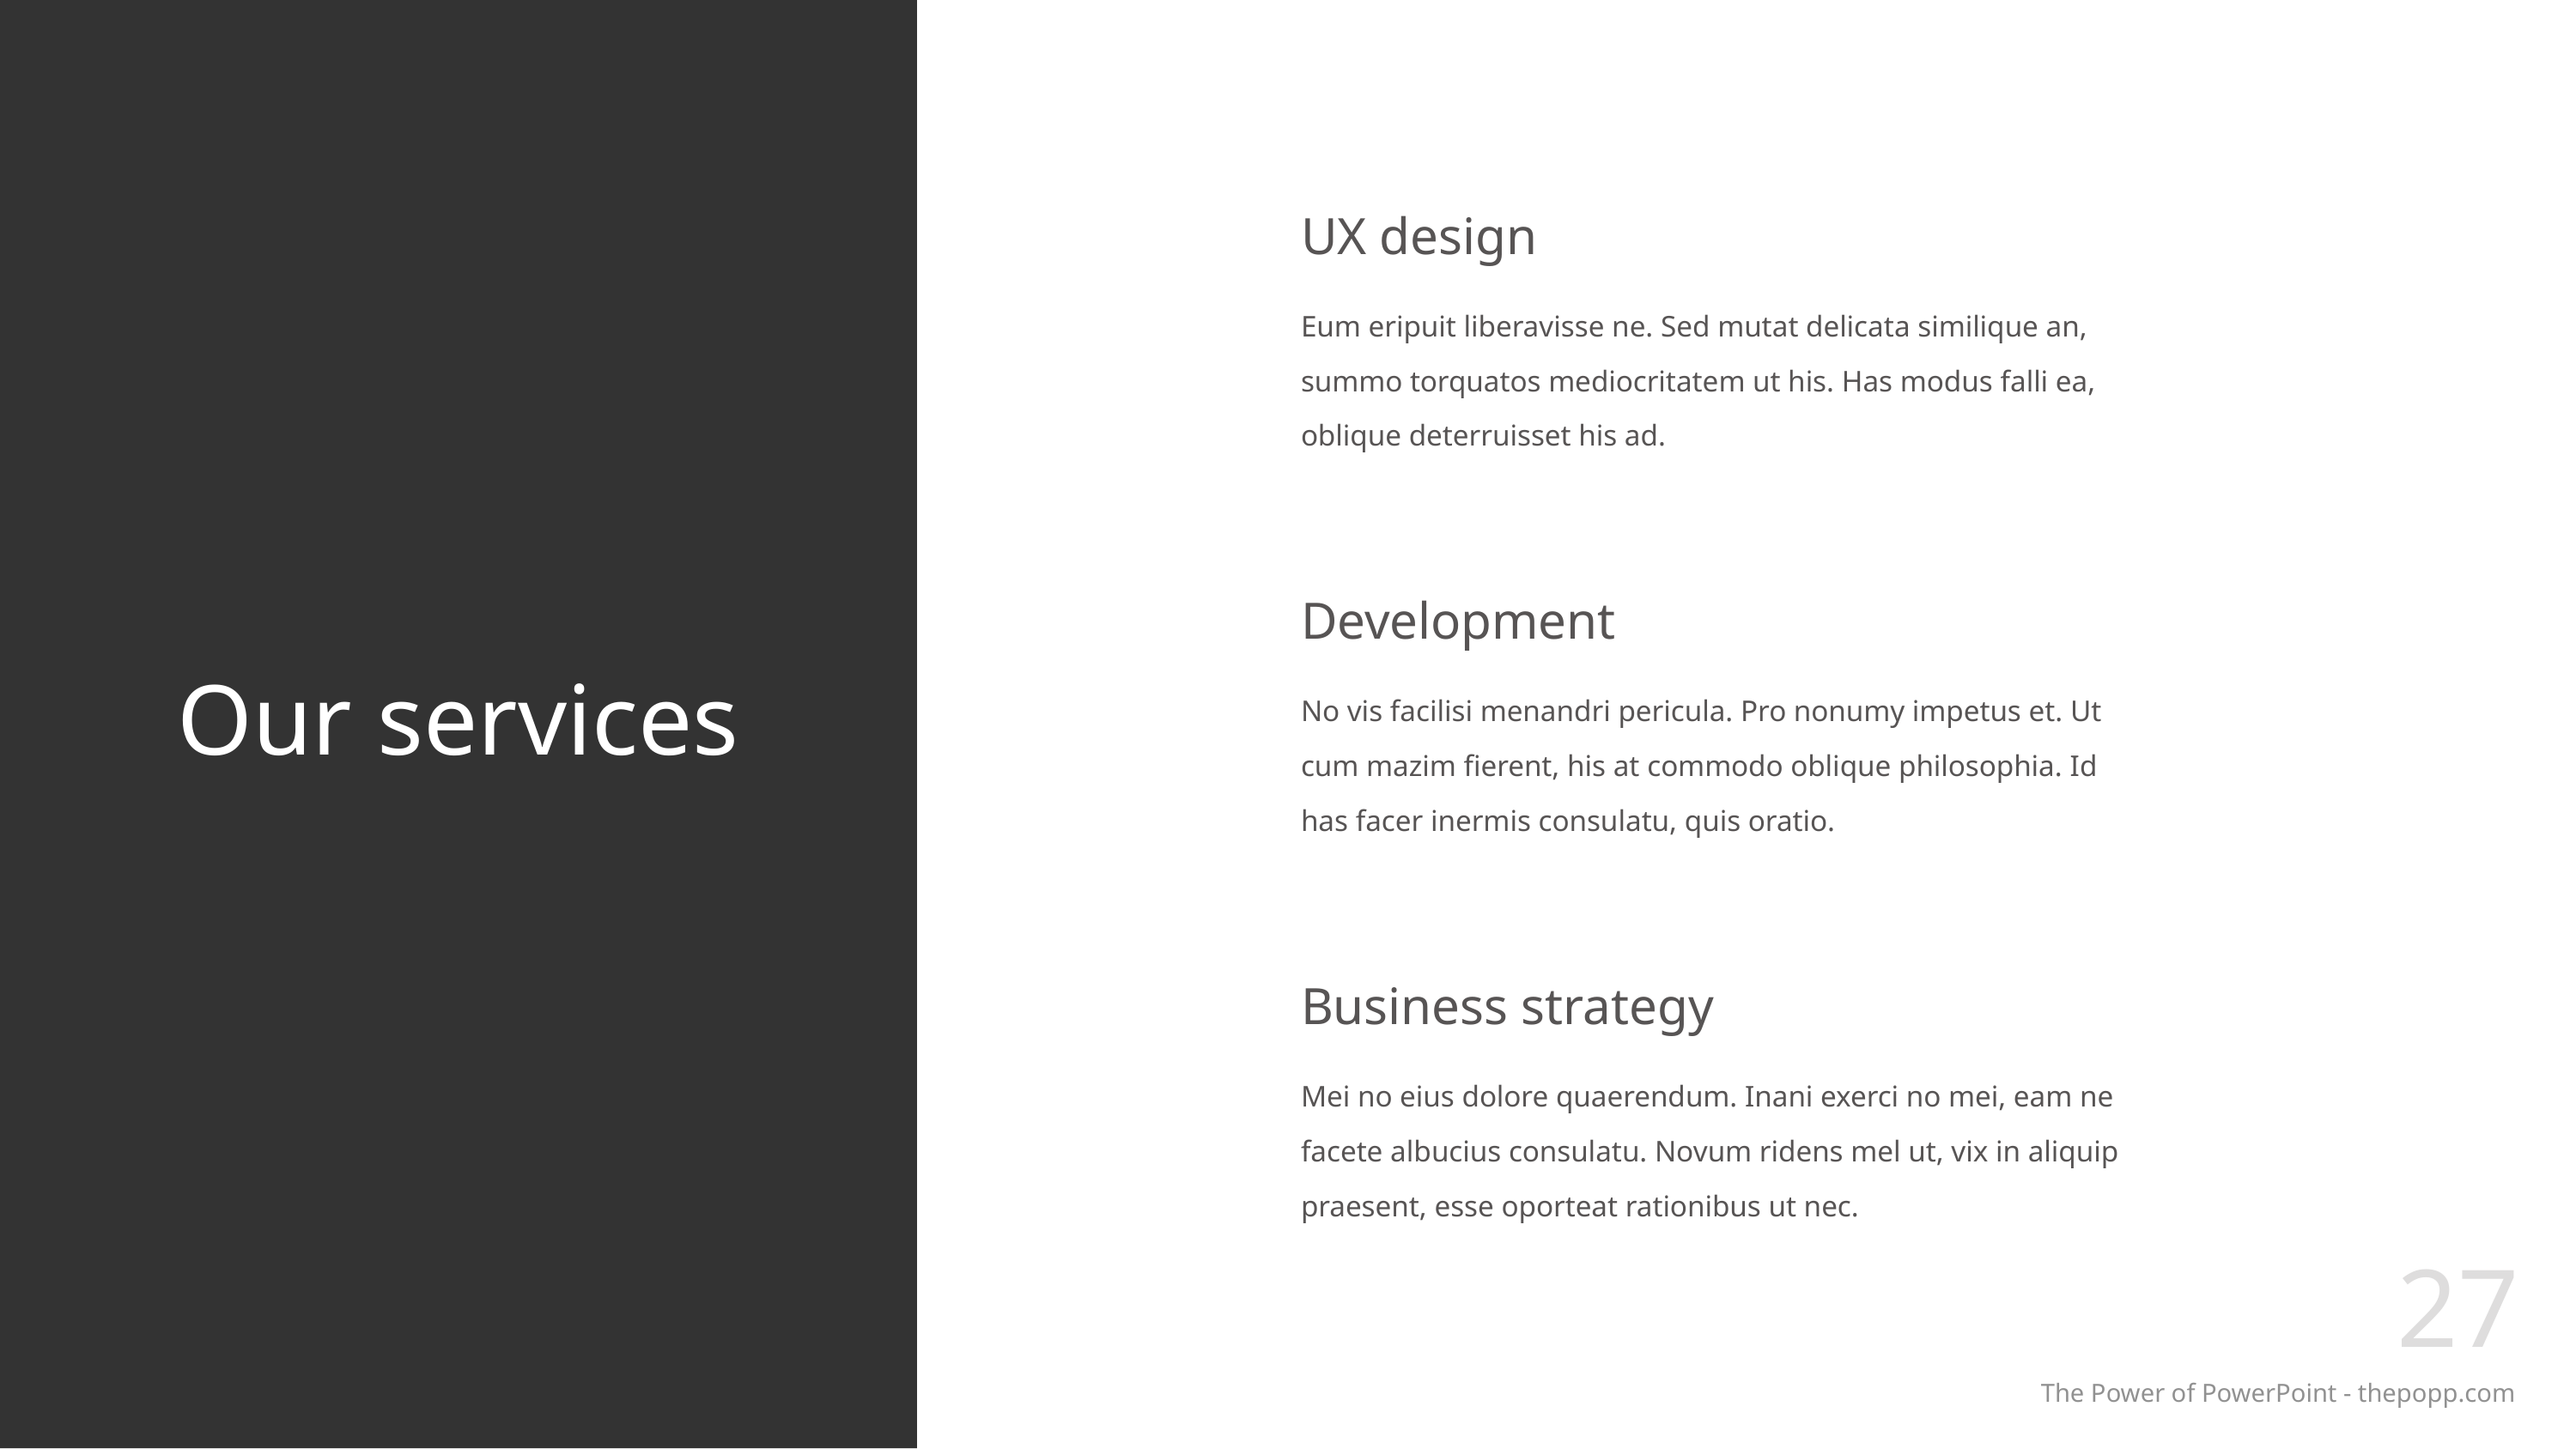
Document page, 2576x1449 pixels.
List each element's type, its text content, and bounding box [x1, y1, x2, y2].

list UX design [1288, 188, 2151, 271]
slide_number 27 [2150, 1250, 2532, 1393]
list Mei no eius dolore quaerendum. Inani exerci no mei, eam ne facete albucius consulatu. Novum ridens mel ut, vix in aliquip praesent, esse oporteat rationibus ut nec. [1288, 1051, 2151, 1252]
list No vis facilisi menandri pericula. Pro nonumy impetus et. Ut cum mazim fierent, his at commodo oblique philosophia. Id has facer inermis consulatu, quis oratio. [1288, 666, 2151, 867]
list Eum eripuit liberavisse ne. Sed mutat delicata similique an, summo torquatos mediocritatem ut his. Has modus falli ea, oblique deterruisset his ad. [1288, 281, 2151, 482]
list Business strategy [1288, 958, 2151, 1041]
list Development [1288, 573, 2151, 657]
title Our services [82, 512, 835, 937]
footer The Power of PowerPoint - thepopp.com [1573, 1354, 2529, 1432]
